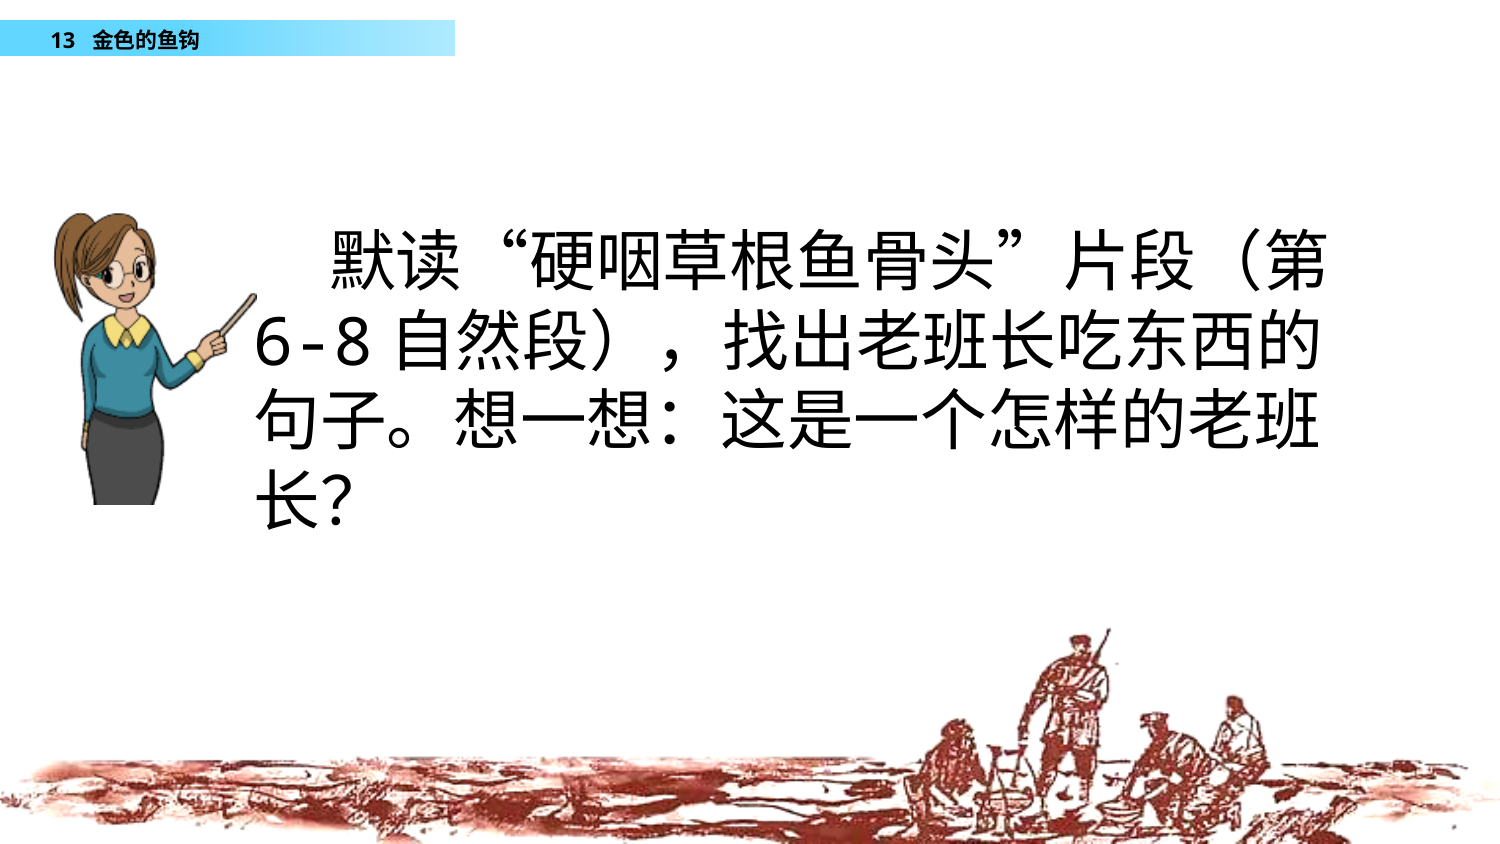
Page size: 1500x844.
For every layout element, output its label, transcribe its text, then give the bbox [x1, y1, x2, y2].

picture [52, 212, 257, 505]
text_box 默读“硬咽草根鱼骨头”片段（第6-8自然段），找出老班长吃东西的句子。想一想：这是一个怎样的老班长？ [240, 211, 1351, 545]
